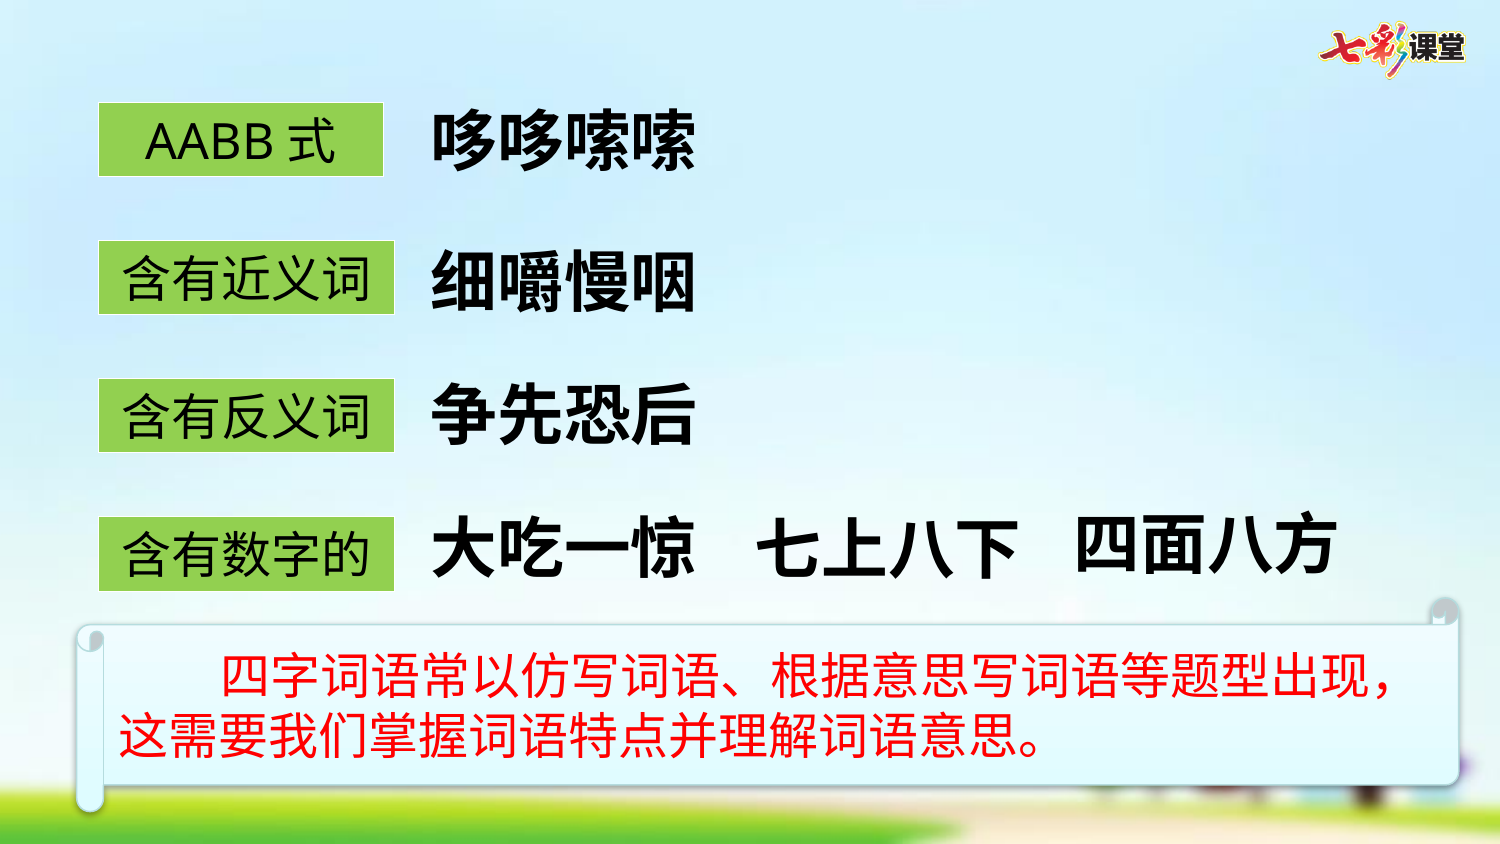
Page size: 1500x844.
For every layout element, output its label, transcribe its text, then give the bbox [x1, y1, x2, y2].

text_box 大吃一惊 [415, 498, 713, 594]
text_box 争先恐后 [415, 365, 713, 460]
picture [0, 0, 1500, 844]
text_box 含有近义词 [98, 240, 395, 315]
text_box AABB式 [98, 102, 384, 177]
text_box 哆哆嗦嗦 [415, 91, 713, 186]
text_box 七上八下 [740, 499, 1037, 594]
text_box 四字词语常以仿写词语、根据意思写词语等题型出现，这需要我们掌握词语特点并理解词语意思。 [75, 597, 1460, 813]
text_box 含有反义词 [98, 378, 395, 453]
text_box 细嚼慢咽 [415, 232, 713, 328]
text_box 含有数字的 [98, 516, 395, 592]
text_box 四面八方 [1059, 494, 1356, 590]
